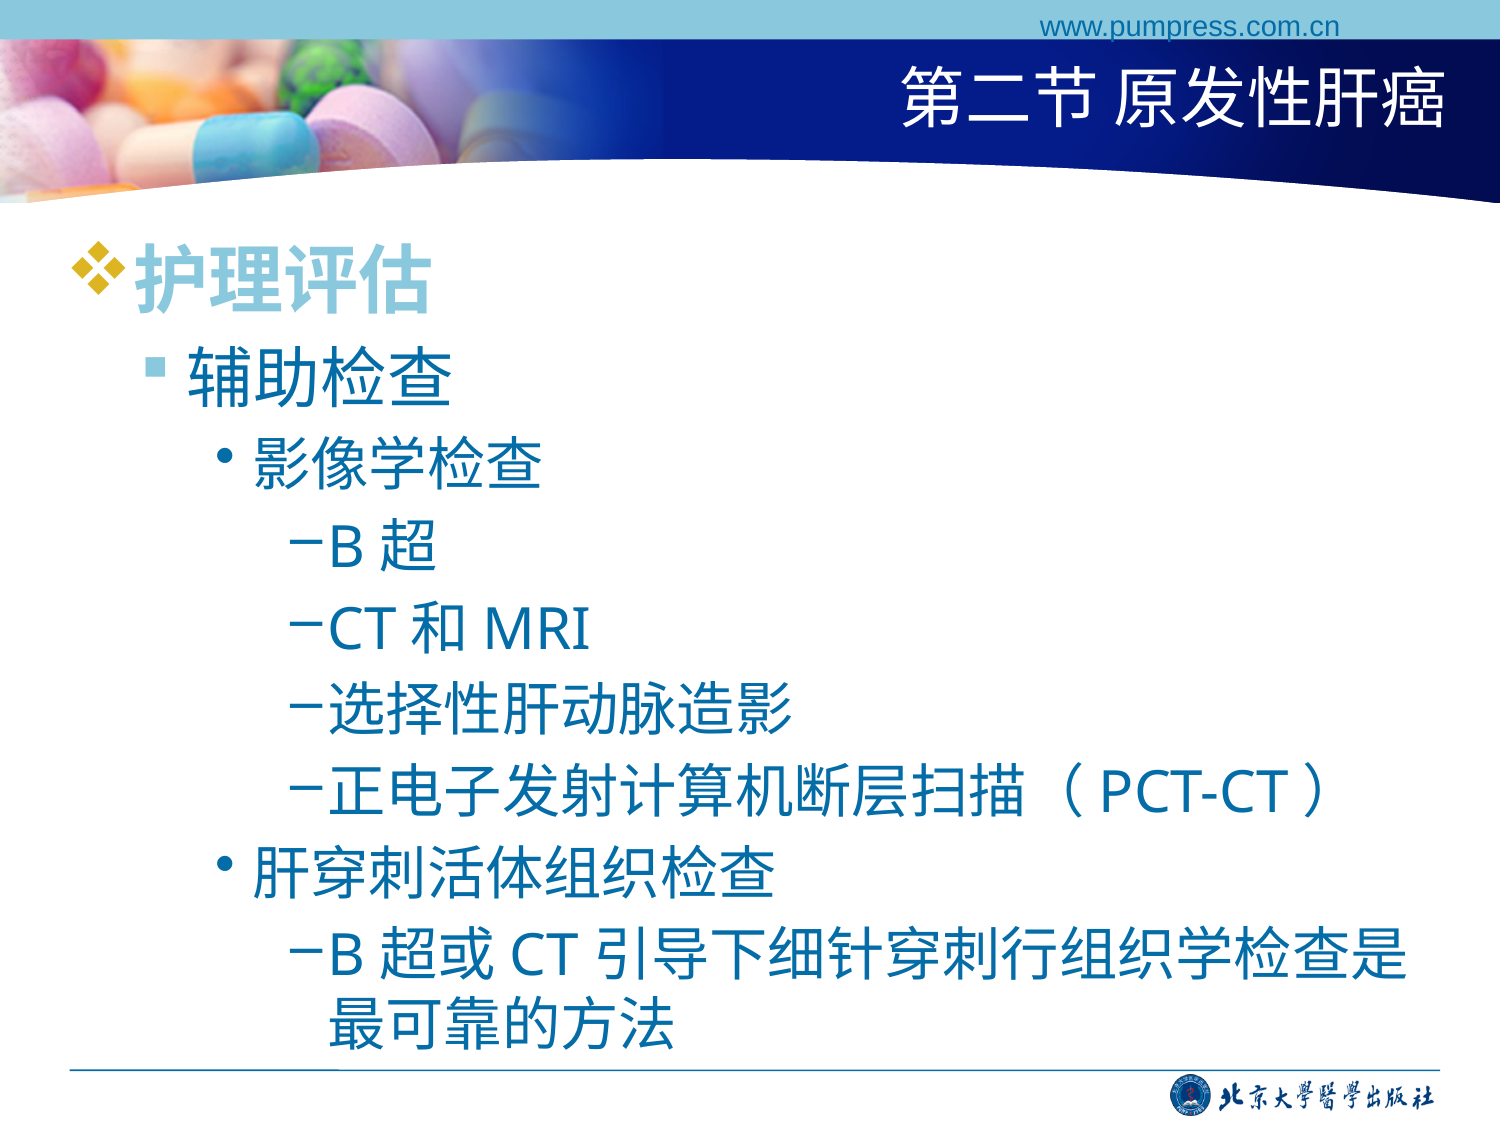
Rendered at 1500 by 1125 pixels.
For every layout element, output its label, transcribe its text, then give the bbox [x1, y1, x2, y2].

picture [0, 40, 1500, 203]
picture [1170, 1074, 1436, 1118]
title 第二节 原发性肝癌 [137, 49, 1463, 143]
list 护理评估 辅助检查 影像学检查 B超 CT和MRI 选择性肝动脉造影 正电子发射计算机断层扫描（PCT-CT） 肝穿刺活体组织检查 B超或CT引导下细针穿刺行组织学检查是最可靠的方法 [49, 224, 1463, 1026]
slide_number www.pumpress.com.cn [1025, 0, 1463, 38]
